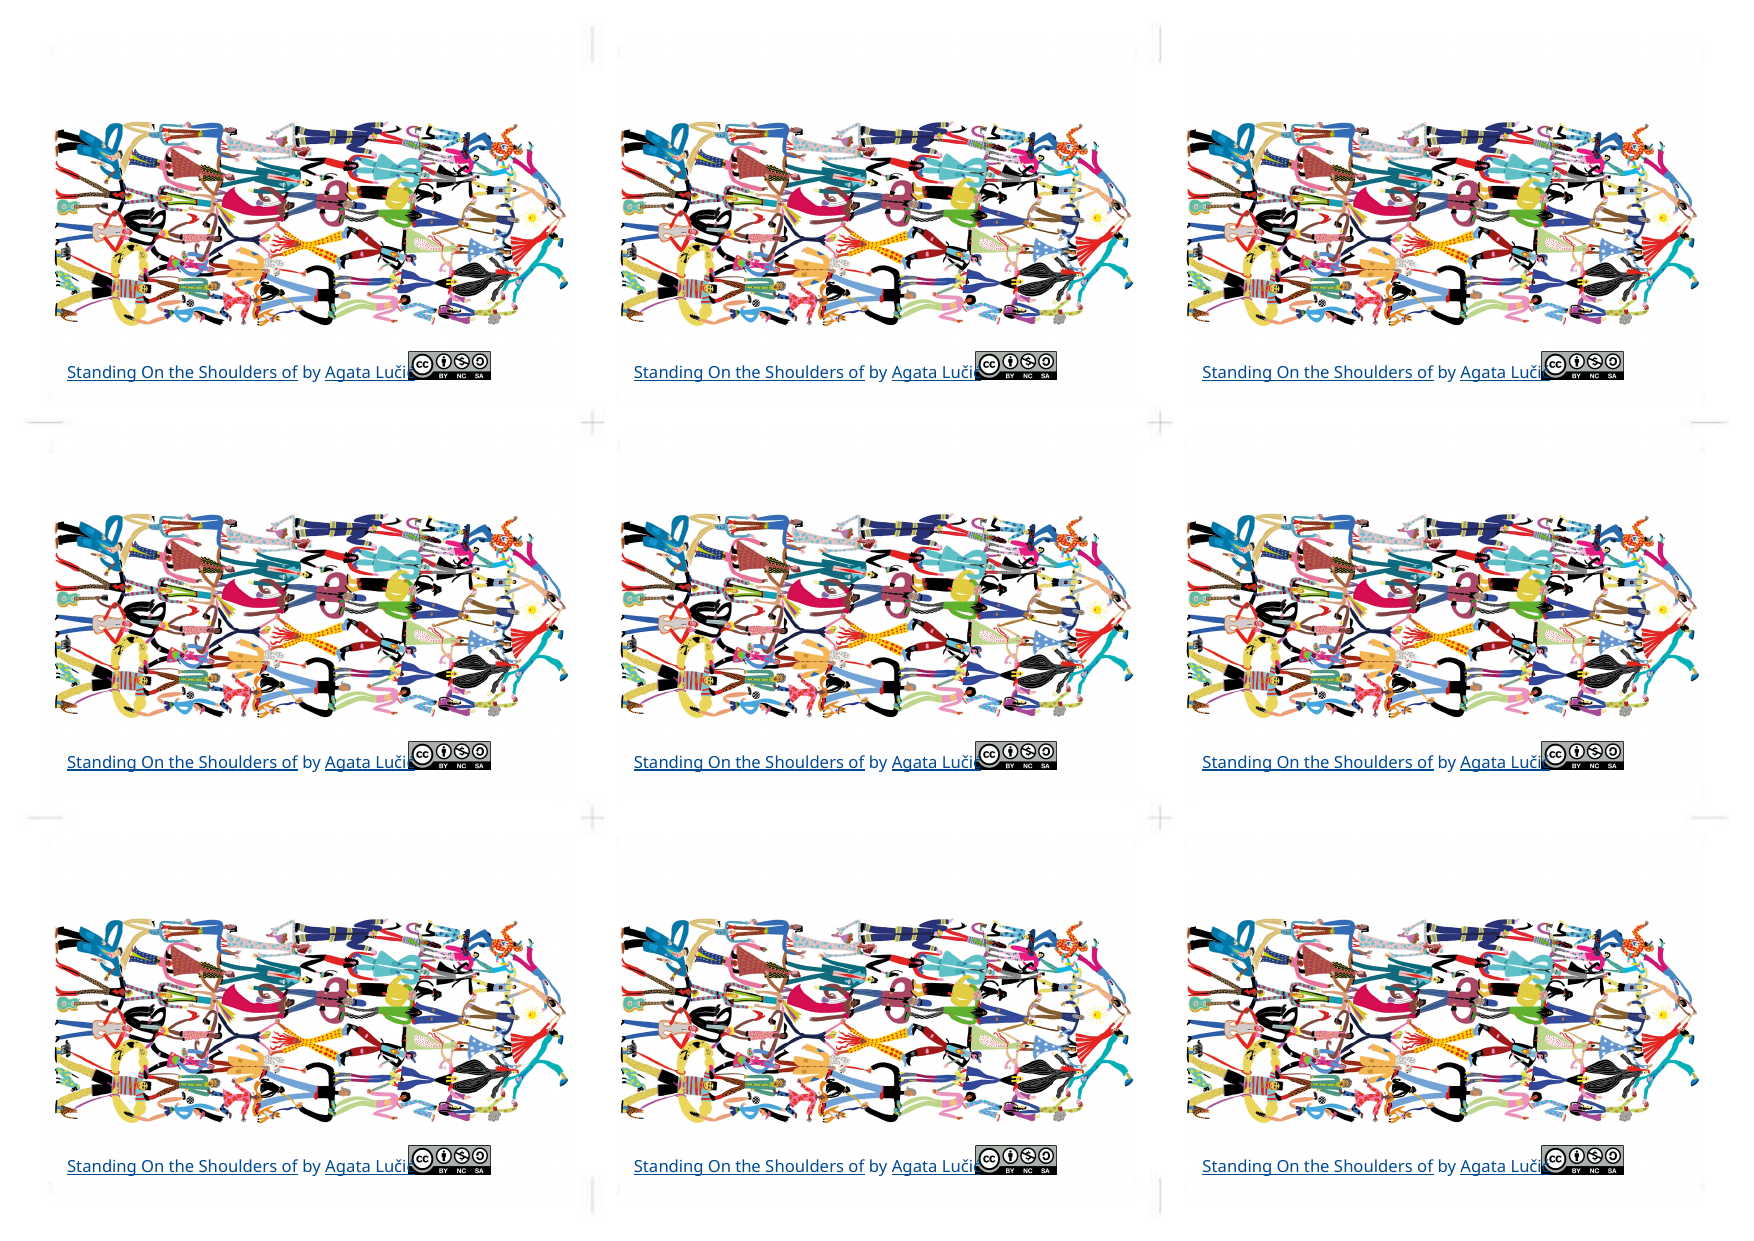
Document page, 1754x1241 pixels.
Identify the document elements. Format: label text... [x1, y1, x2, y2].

text_box Standing On the Shoulders of by Agata Lučić [1190, 1144, 1254, 1191]
text_box Standing On the Shoulders of by Agata Lučić [1190, 350, 1254, 397]
text_box Standing On the Shoulders of by Agata Lučić [621, 739, 688, 786]
text_box Standing On the Shoulders of by Agata Lučić [621, 350, 688, 397]
text_box Standing On the Shoulders of by Agata Lučić [54, 350, 122, 397]
text_box Standing On the Shoulders of by Agata Lučić [54, 1144, 122, 1191]
text_box Standing On the Shoulders of by Agata Lučić [54, 739, 122, 786]
text_box Standing On the Shoulders of by Agata Lučić [1190, 739, 1254, 786]
text_box Standing On the Shoulders of by Agata Lučić [621, 1144, 688, 1191]
picture [0, 0, 1754, 1241]
